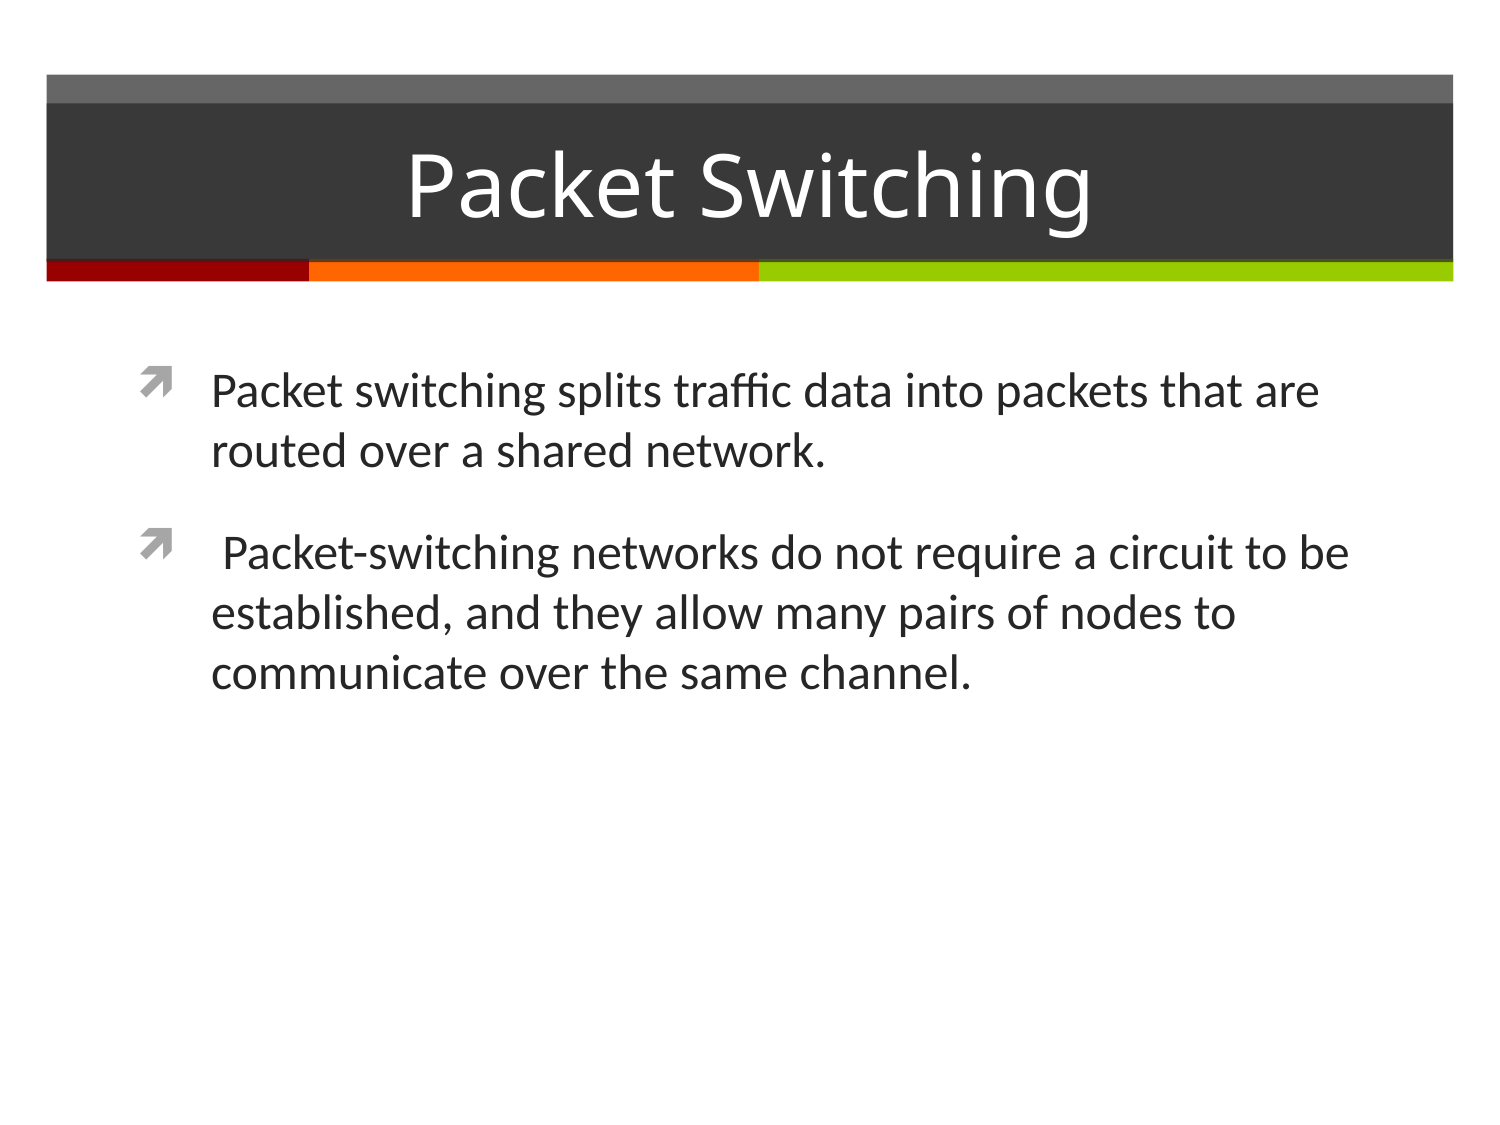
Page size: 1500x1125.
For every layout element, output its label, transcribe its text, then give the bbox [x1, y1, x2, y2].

title Packet Switching [46, 103, 1454, 263]
list Packet switching splits traffic data into packets that are routed over a shared network. Packet-switching networks do not require a circuit to be established, and they allow many pairs of nodes to communicate over the same channel. [121, 350, 1454, 1005]
